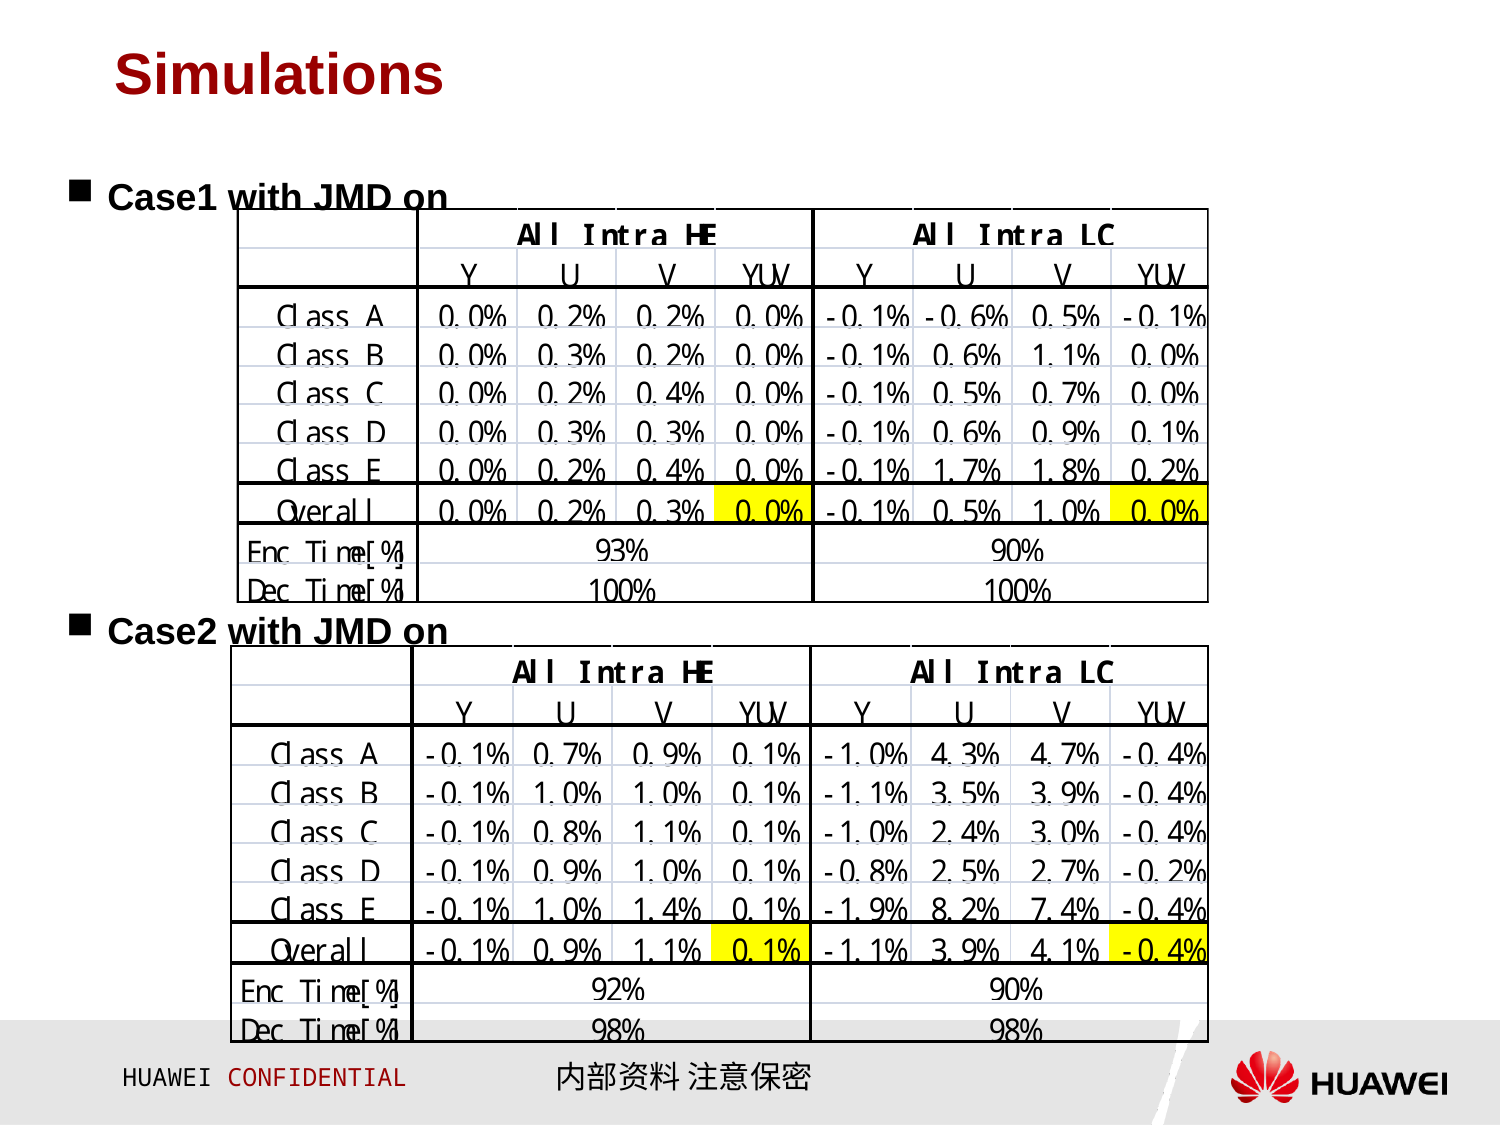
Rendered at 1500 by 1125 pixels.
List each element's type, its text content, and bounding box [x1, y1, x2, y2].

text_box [236, 207, 1211, 606]
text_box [229, 644, 1211, 1045]
title Simulations [101, 18, 1426, 124]
picture [0, 1020, 1500, 1125]
list Case1 with JMD on Case2 with JMD on [52, 148, 1448, 1006]
